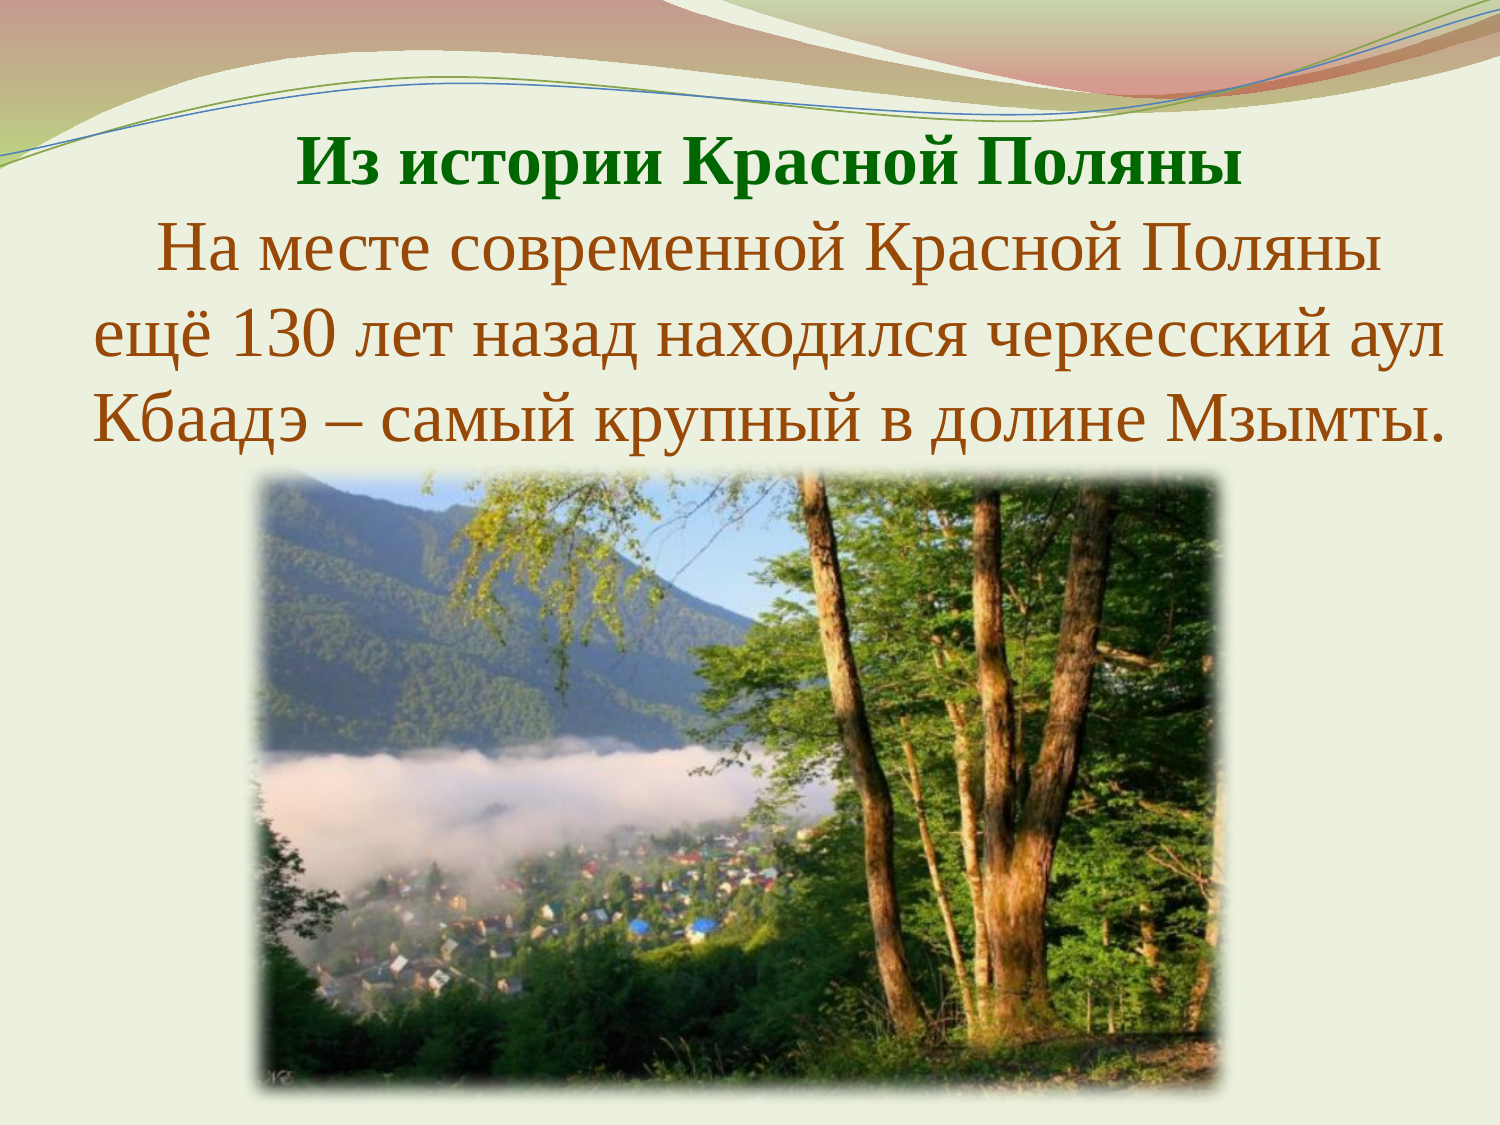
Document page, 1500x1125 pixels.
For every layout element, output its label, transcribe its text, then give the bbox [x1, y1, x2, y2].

title Из истории Красной Поляны На месте современной Красной Поляны ещё 130 лет назад находился черкесский аул Кбаадэ – самый крупный в долине Мзымты. [88, 19, 1451, 457]
picture [241, 461, 1235, 1107]
